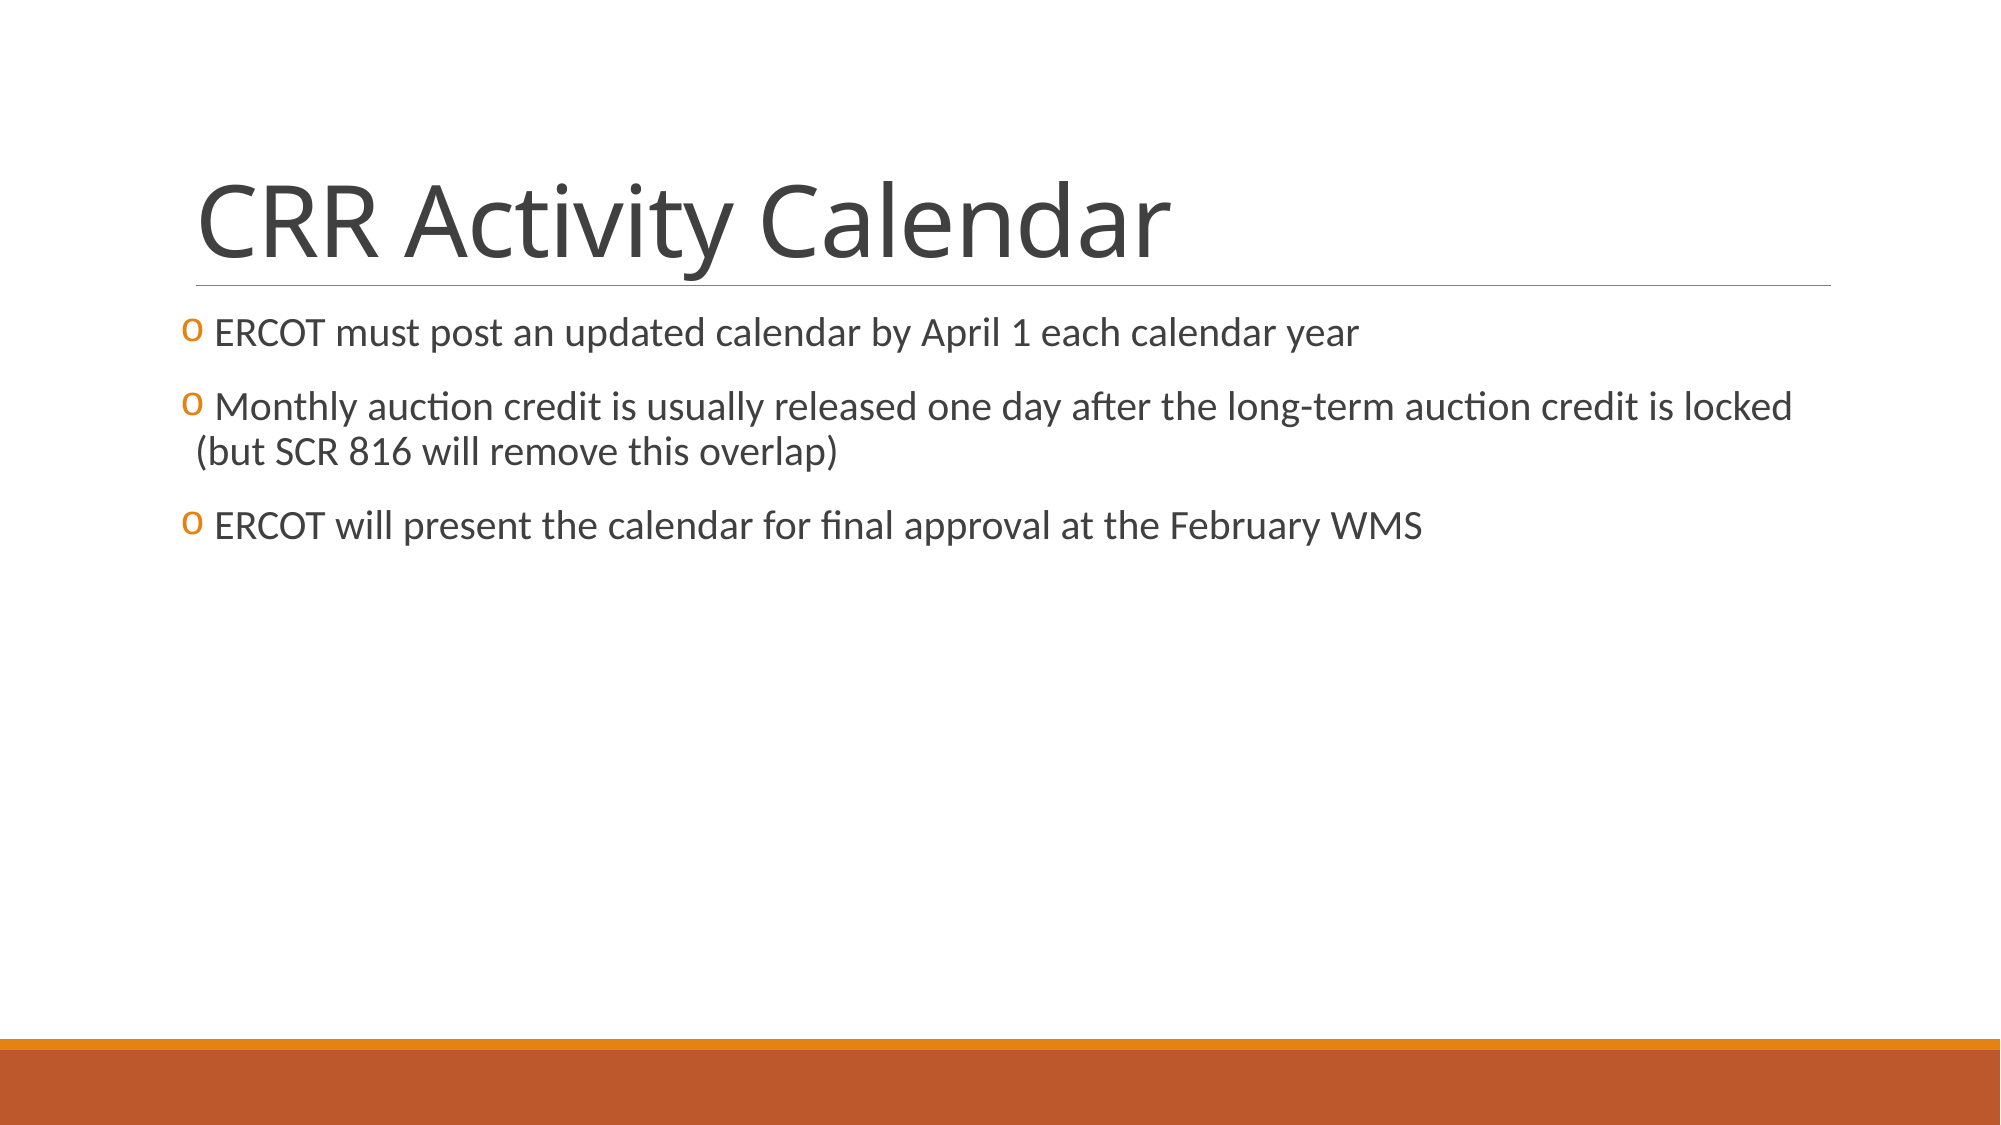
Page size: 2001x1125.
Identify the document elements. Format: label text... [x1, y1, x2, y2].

list ERCOT must post an updated calendar by April 1 each calendar year Monthly auction credit is usually released one day after the long-term auction credit is locked (but SCR 816 will remove this overlap) ERCOT will present the calendar for final approval at the February WMS [180, 302, 1830, 963]
title CRR Activity Calendar [180, 47, 1830, 285]
